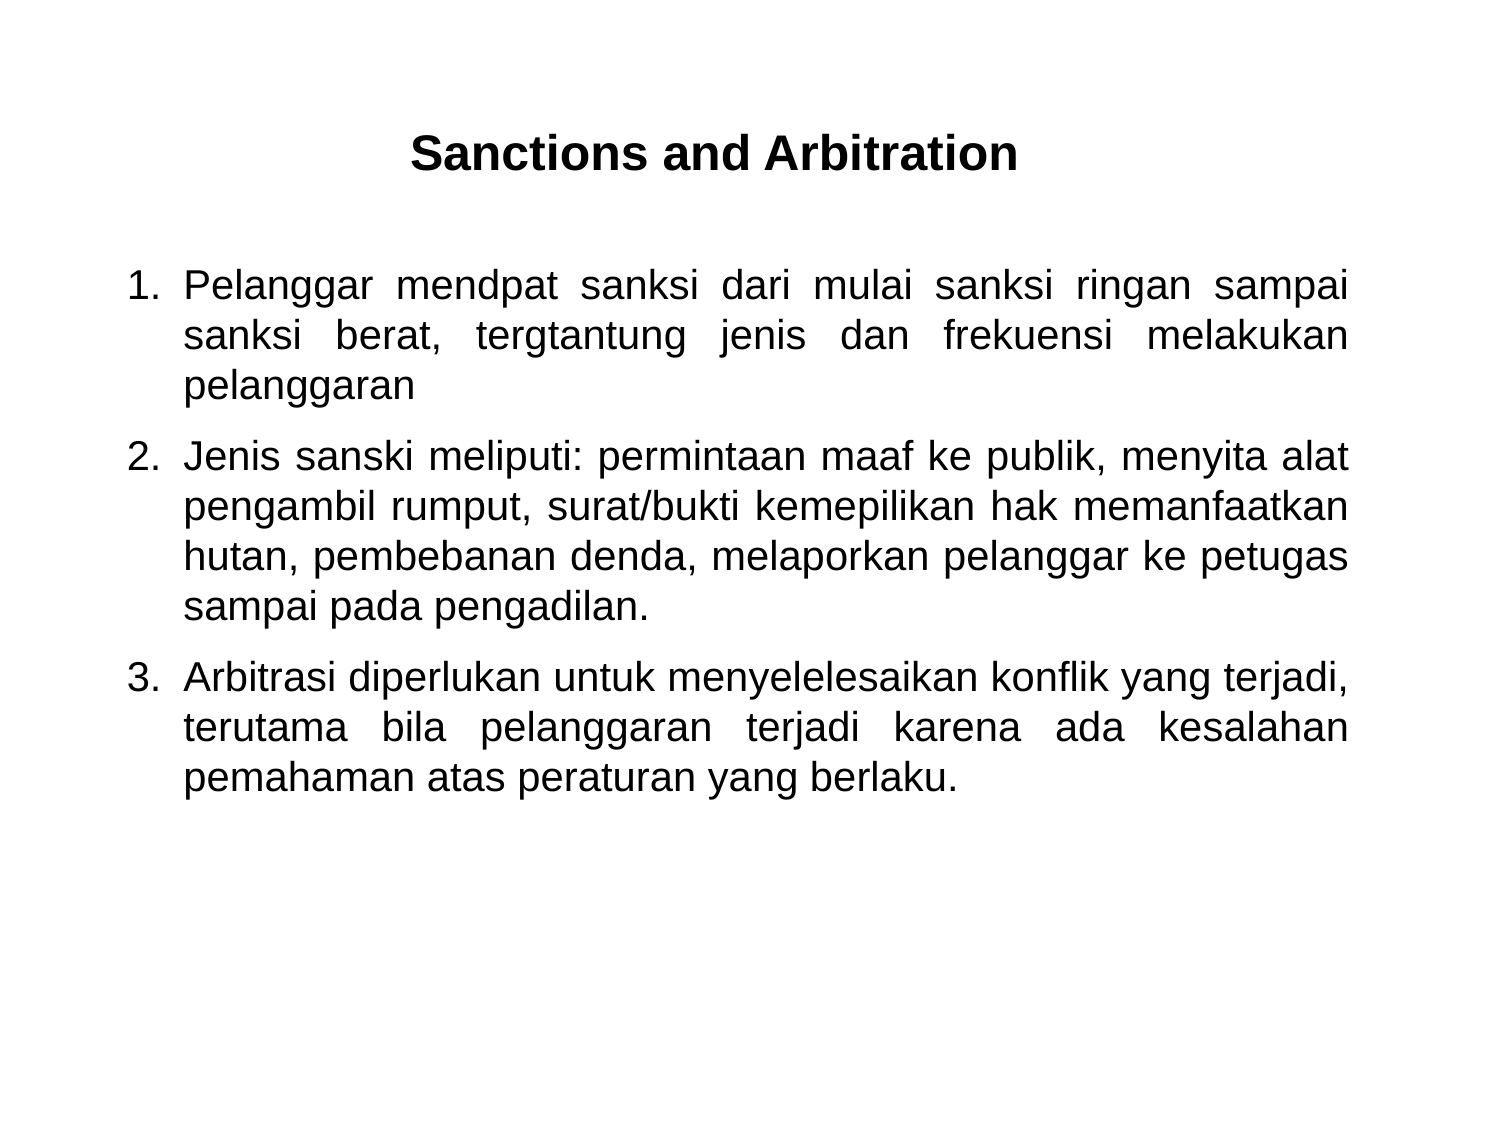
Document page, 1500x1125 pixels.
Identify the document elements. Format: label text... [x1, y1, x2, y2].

text_box Sanctions and Arbitration [289, 113, 1140, 189]
text_box Pelanggar mendpat sanksi dari mulai sanksi ringan sampai sanksi berat, tergtantung jenis dan frekuensi melakukan pelanggaran Jenis sanski meliputi: permintaan maaf ke publik, menyita alat pengambil rumput, surat/bukti kemepilikan hak memanfaatkan hutan, pembebanan denda, melaporkan pelanggar ke petugas sampai pada pengadilan. Arbitrasi diperlukan untuk menyelelesaikan konflik yang terjadi, terutama bila pelanggaran terjadi karena ada kesalahan pemahaman atas peraturan yang berlaku. [112, 250, 1365, 807]
